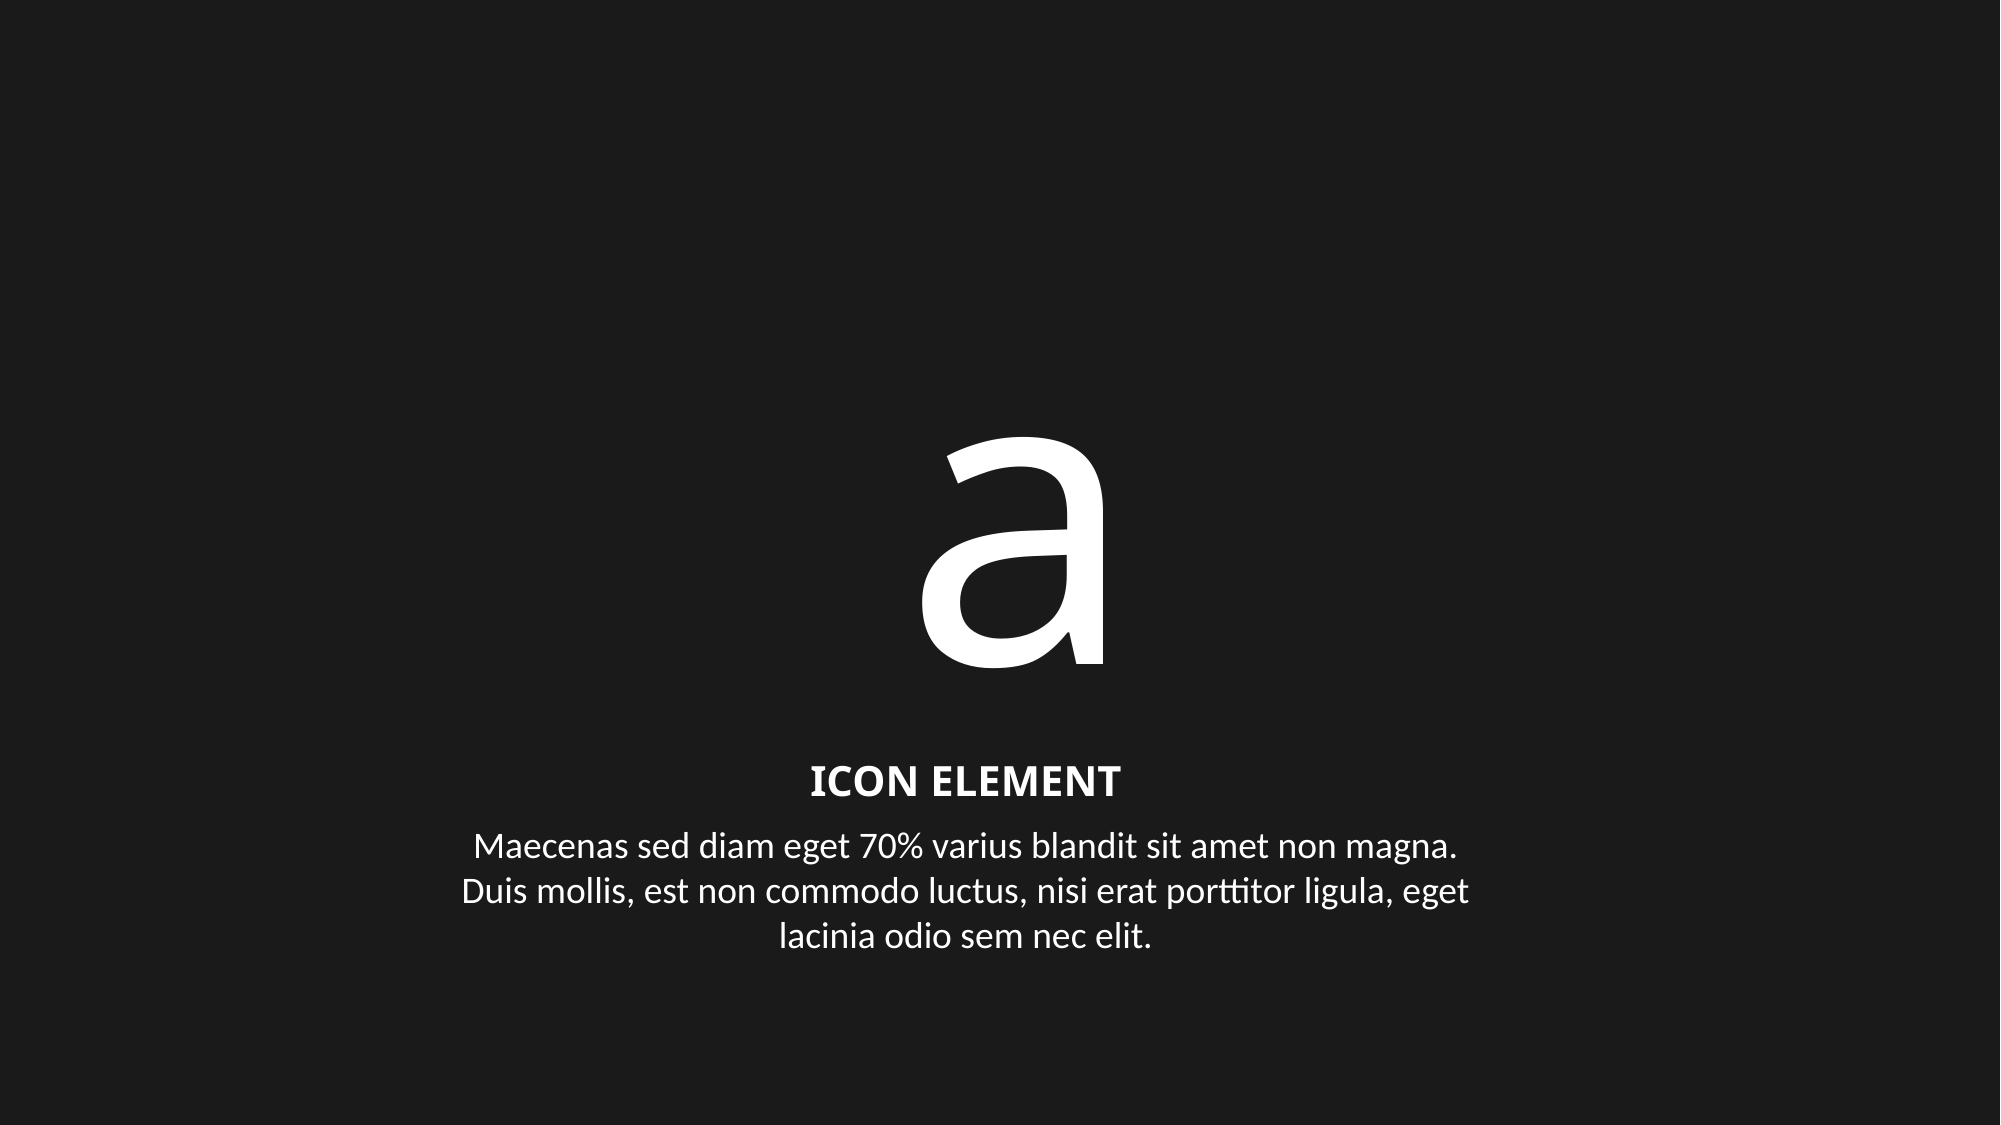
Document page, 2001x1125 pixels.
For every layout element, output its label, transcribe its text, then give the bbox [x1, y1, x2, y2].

text_box a [888, 240, 1294, 755]
text_box ICON ELEMENT [795, 747, 1137, 813]
text_box Maecenas sed diam eget 70% varius blandit sit amet non magna. Duis mollis, est non commodo luctus, nisi erat porttitor ligula, eget lacinia odio sem nec elit. [447, 715, 1486, 1062]
